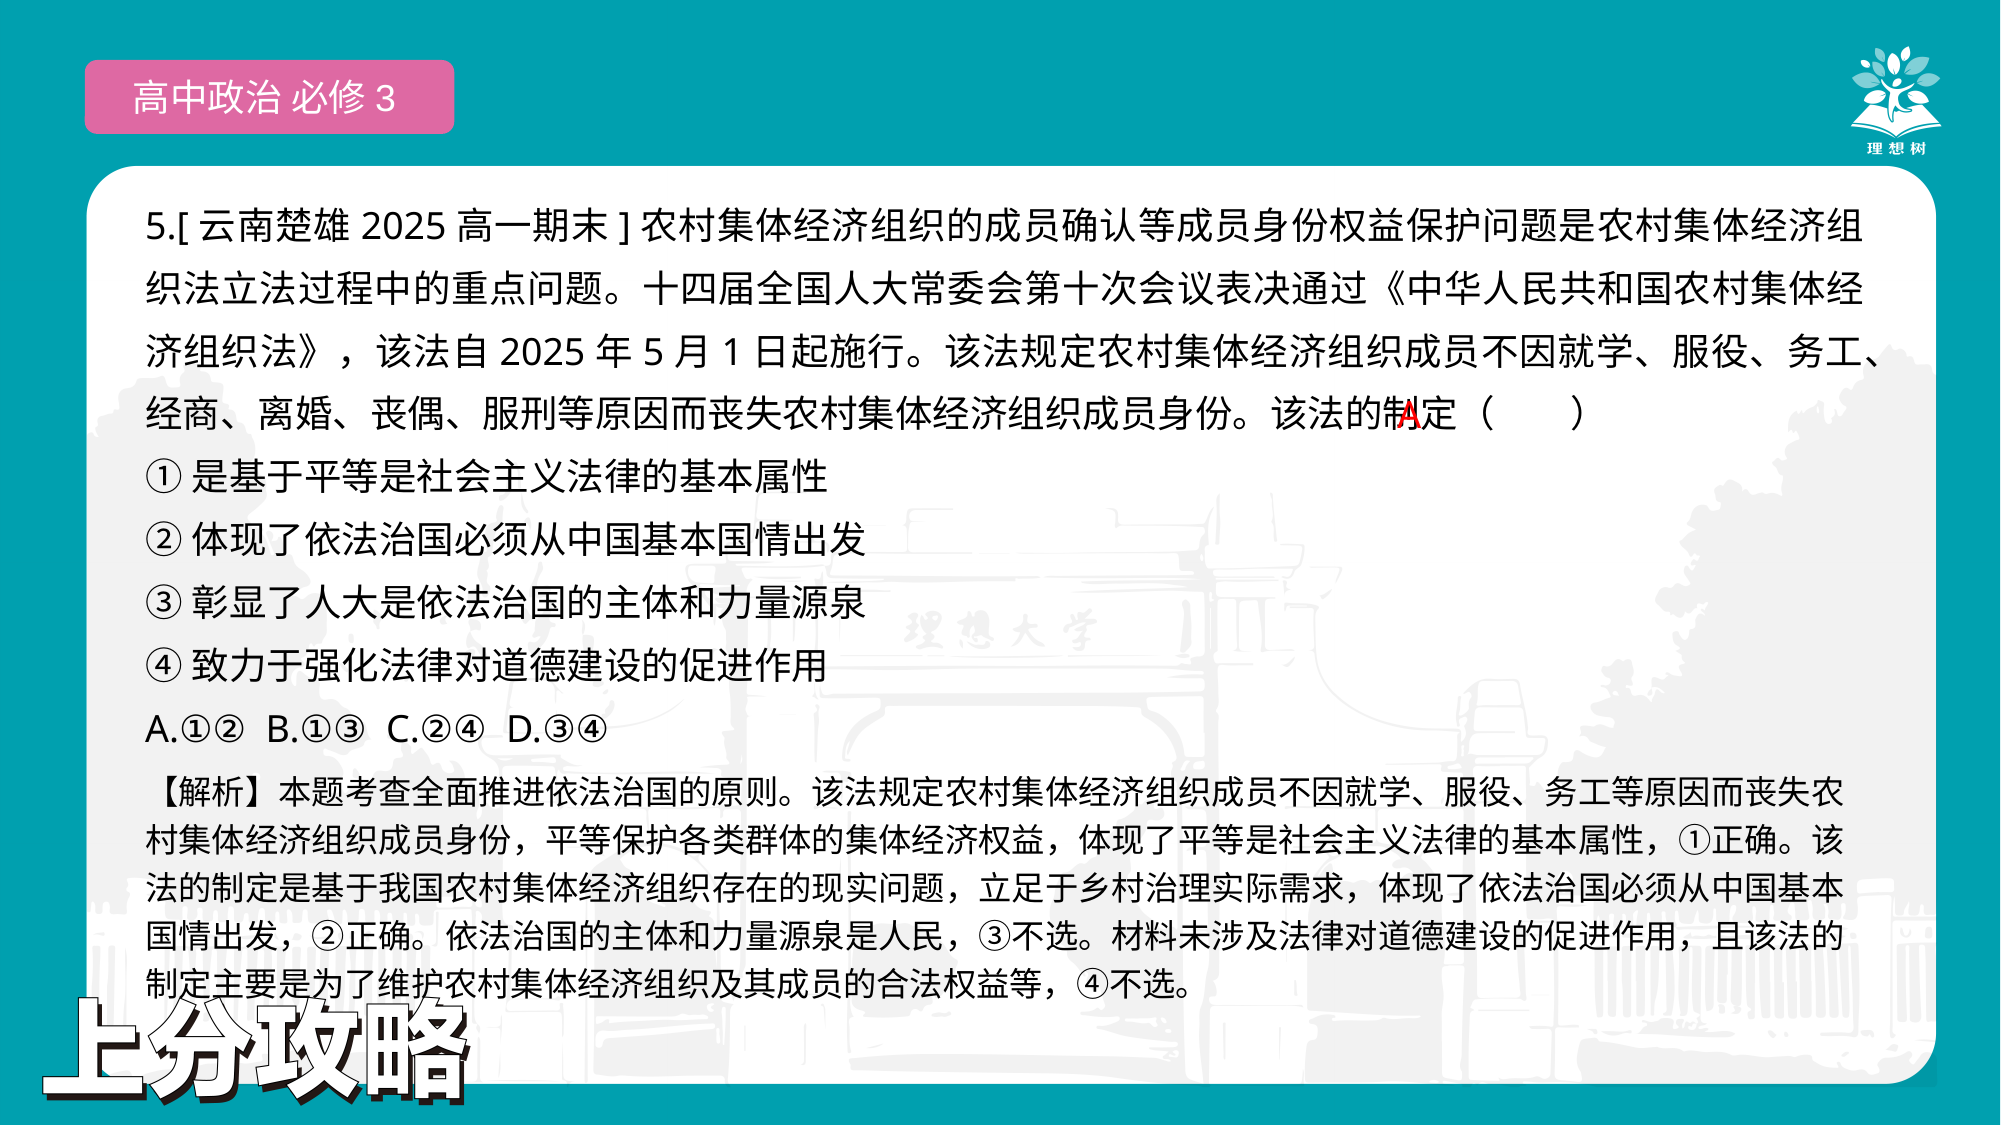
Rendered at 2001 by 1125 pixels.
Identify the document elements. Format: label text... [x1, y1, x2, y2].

text_box 【解析】本题考查全面推进依法治国的原则。该法规定农村集体经济组织成员不因就学、服役、务工等原因而丧失农村集体经济组织成员身份，平等保护各类群体的集体经济权益，体现了平等是社会主义法律的基本属性，①正确。该法的制定是基于我国农村集体经济组织存在的现实问题，立足于乡村治理实际需求，体现了依法治国必须从中国基本国情出发，②正确。依法治国的主体和力量源泉是人民，③不选。材料未涉及法律对道德建设的促进作用，且该法的制定主要是为了维护农村集体经济组织及其成员的合法权益等，④不选。 [130, 756, 1860, 1011]
text_box A [1372, 361, 1490, 444]
text_box 5.[云南楚雄2025高一期末]农村集体经济组织的成员确认等成员身份权益保护问题是农村集体经济组织法立法过程中的重点问题。十四届全国人大常委会第十次会议表决通过《中华人民共和国农村集体经济组织法》，该法自2025年5月1日起施行。该法规定农村集体经济组织成员不因就学、服役、务工、经商、离婚、丧偶、服刑等原因而丧失农村集体经济组织成员身份。该法的制定（ ） ①是基于平等是社会主义法律的基本属性 ②体现了依法治国必须从中国基本国情出发 ③彰显了人大是依法治国的主体和力量源泉 ④致力于强化法律对道德建设的促进作用 A.①② B.①③ C.②④ D.③④ [130, 176, 1880, 758]
picture [0, 0, 2001, 1125]
text_box 高中政治 必修3 [83, 58, 456, 135]
